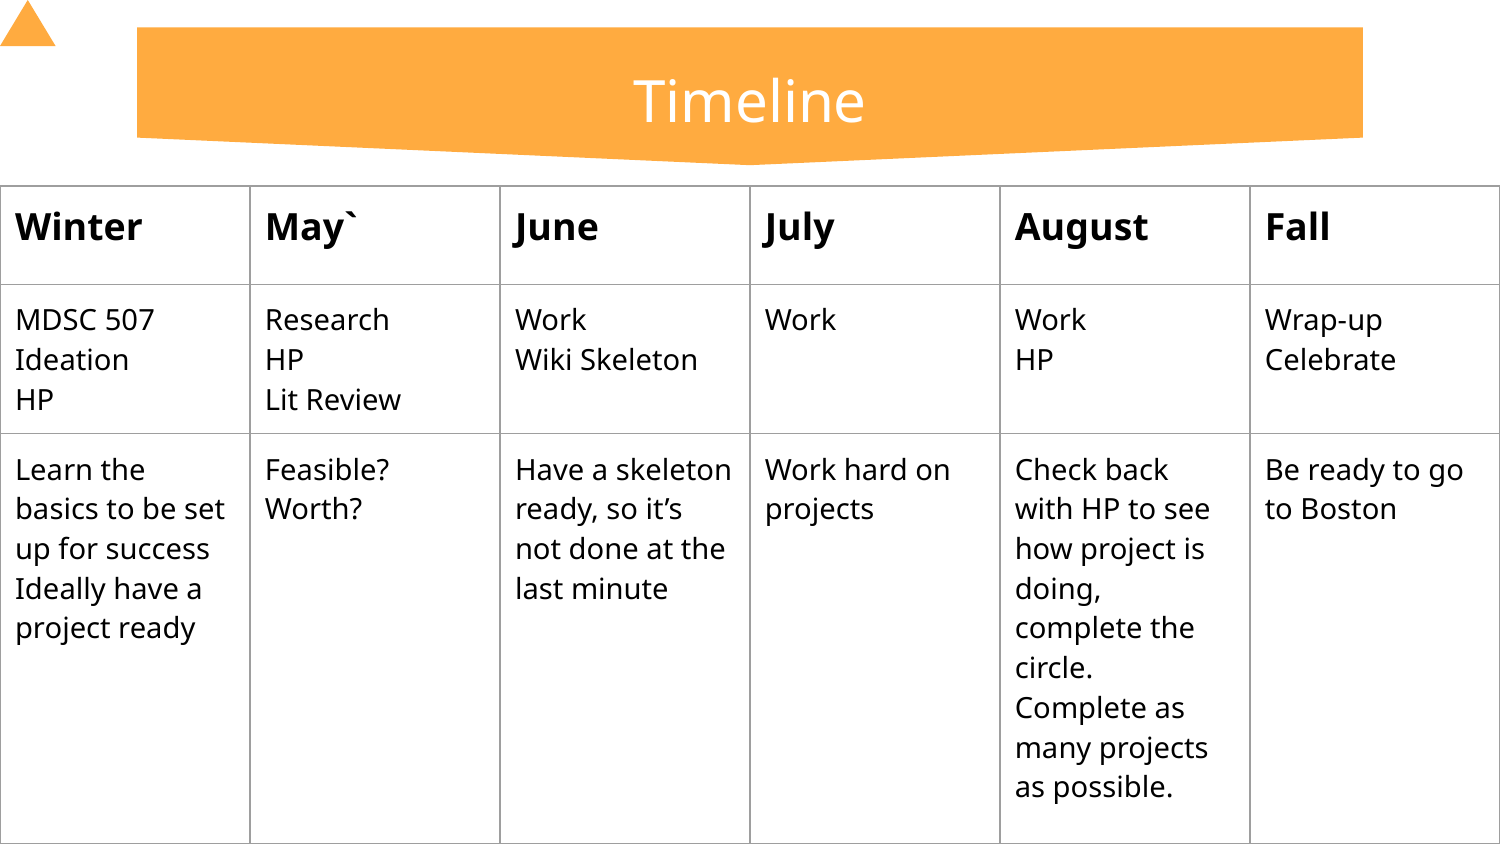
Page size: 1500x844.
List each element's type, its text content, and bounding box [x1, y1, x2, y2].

text_box [0, 0, 56, 47]
text_box [279, 144, 1221, 166]
table_cell MDSC 507 Ideation HP [1, 285, 249, 433]
table_cell Work Wiki Skeleton [501, 285, 749, 433]
table_cell Be ready to go to Boston [1251, 434, 1499, 843]
table_cell Check back with HP to see how project is doing, complete the circle. Complete as many projects as possible. [1001, 434, 1249, 843]
title Timeline [51, 49, 1449, 144]
table_cell Have a skeleton ready, so it’s not done at the last minute [501, 434, 749, 843]
table_cell Feasible? Worth? [251, 434, 499, 843]
table_cell Work [751, 285, 999, 433]
table_cell Work HP [1001, 285, 1249, 433]
table_cell Learn the basics to be set up for success Ideally have a project ready [1, 434, 249, 843]
table_header June [501, 187, 749, 284]
text_box [137, 27, 1363, 49]
table_header July [751, 187, 999, 284]
table_header August [1001, 187, 1249, 284]
table_cell Wrap-up Celebrate [1251, 285, 1499, 433]
table_header May` [251, 187, 499, 284]
table_header Winter [1, 187, 249, 284]
table_cell Work hard on projects [751, 434, 999, 843]
table_cell Research HP Lit Review [251, 285, 499, 433]
table_header Fall [1251, 187, 1499, 284]
